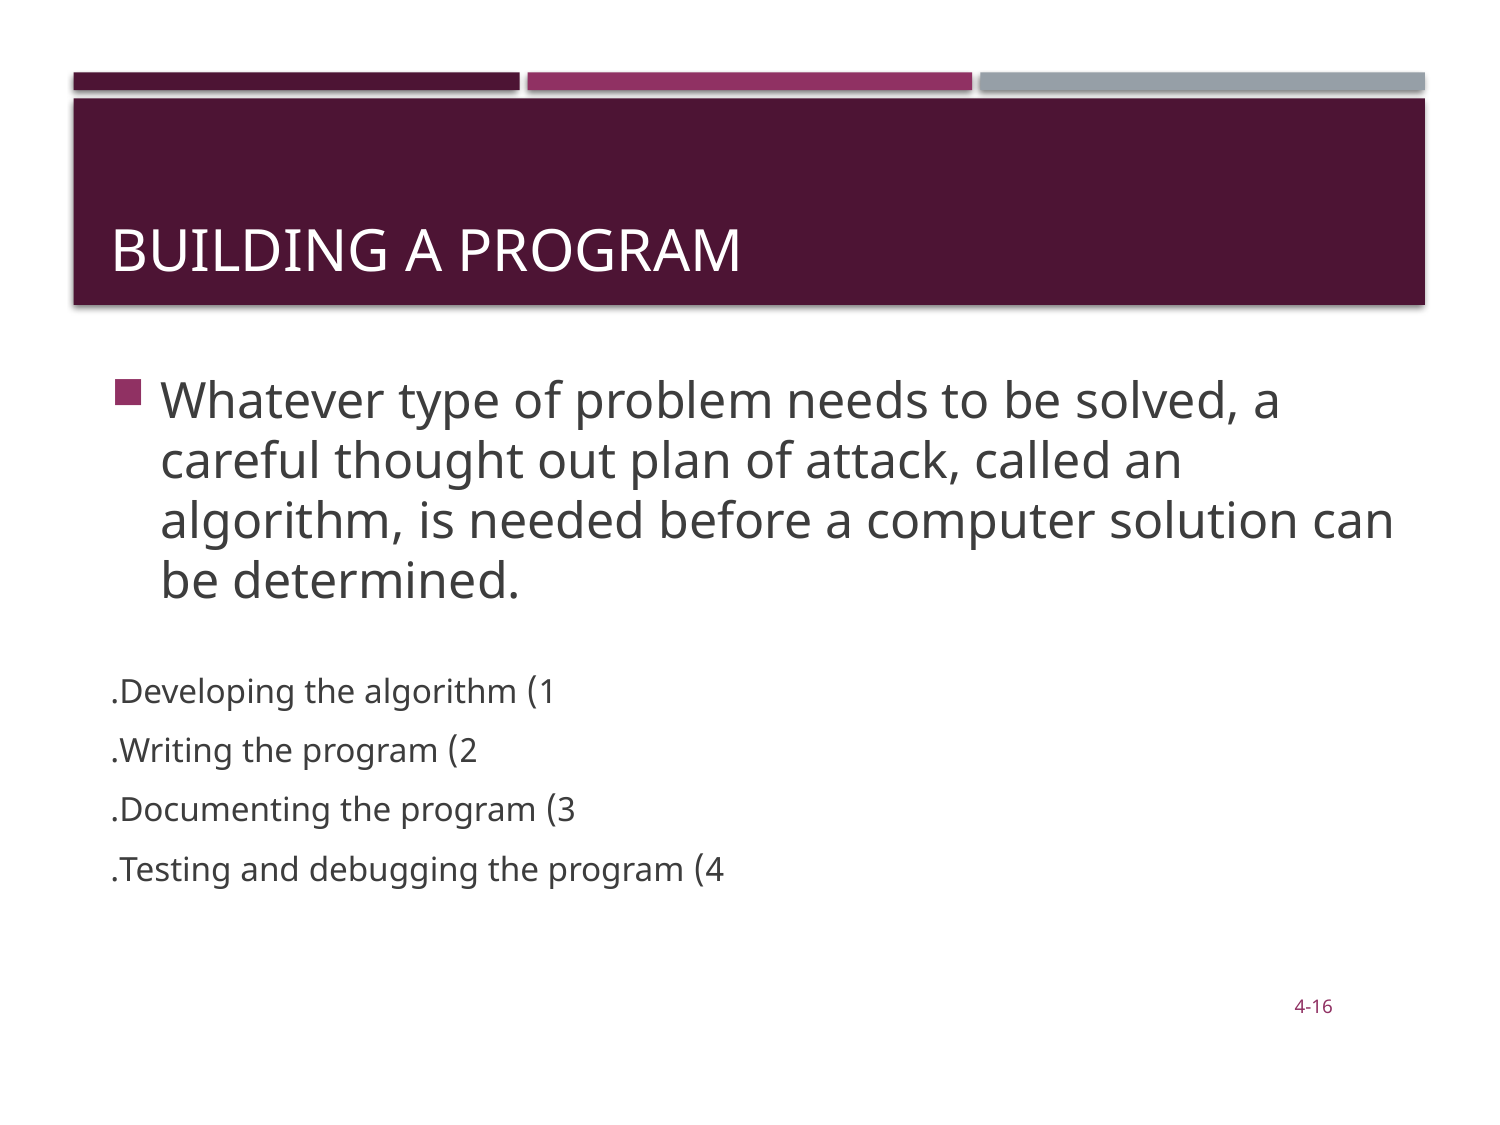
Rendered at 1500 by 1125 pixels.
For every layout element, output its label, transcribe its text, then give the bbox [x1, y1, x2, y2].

list Whatever type of problem needs to be solved, a careful thought out plan of attack, called an algorithm, is needed before a computer solution can be determined. 1) Developing the algorithm. 2) Writing the program. 3) Documenting the program. 4) Testing and debugging the program. [95, 365, 1445, 962]
slide_number 4-16 [1279, 977, 1406, 1037]
title Building a Program [95, 112, 1406, 291]
